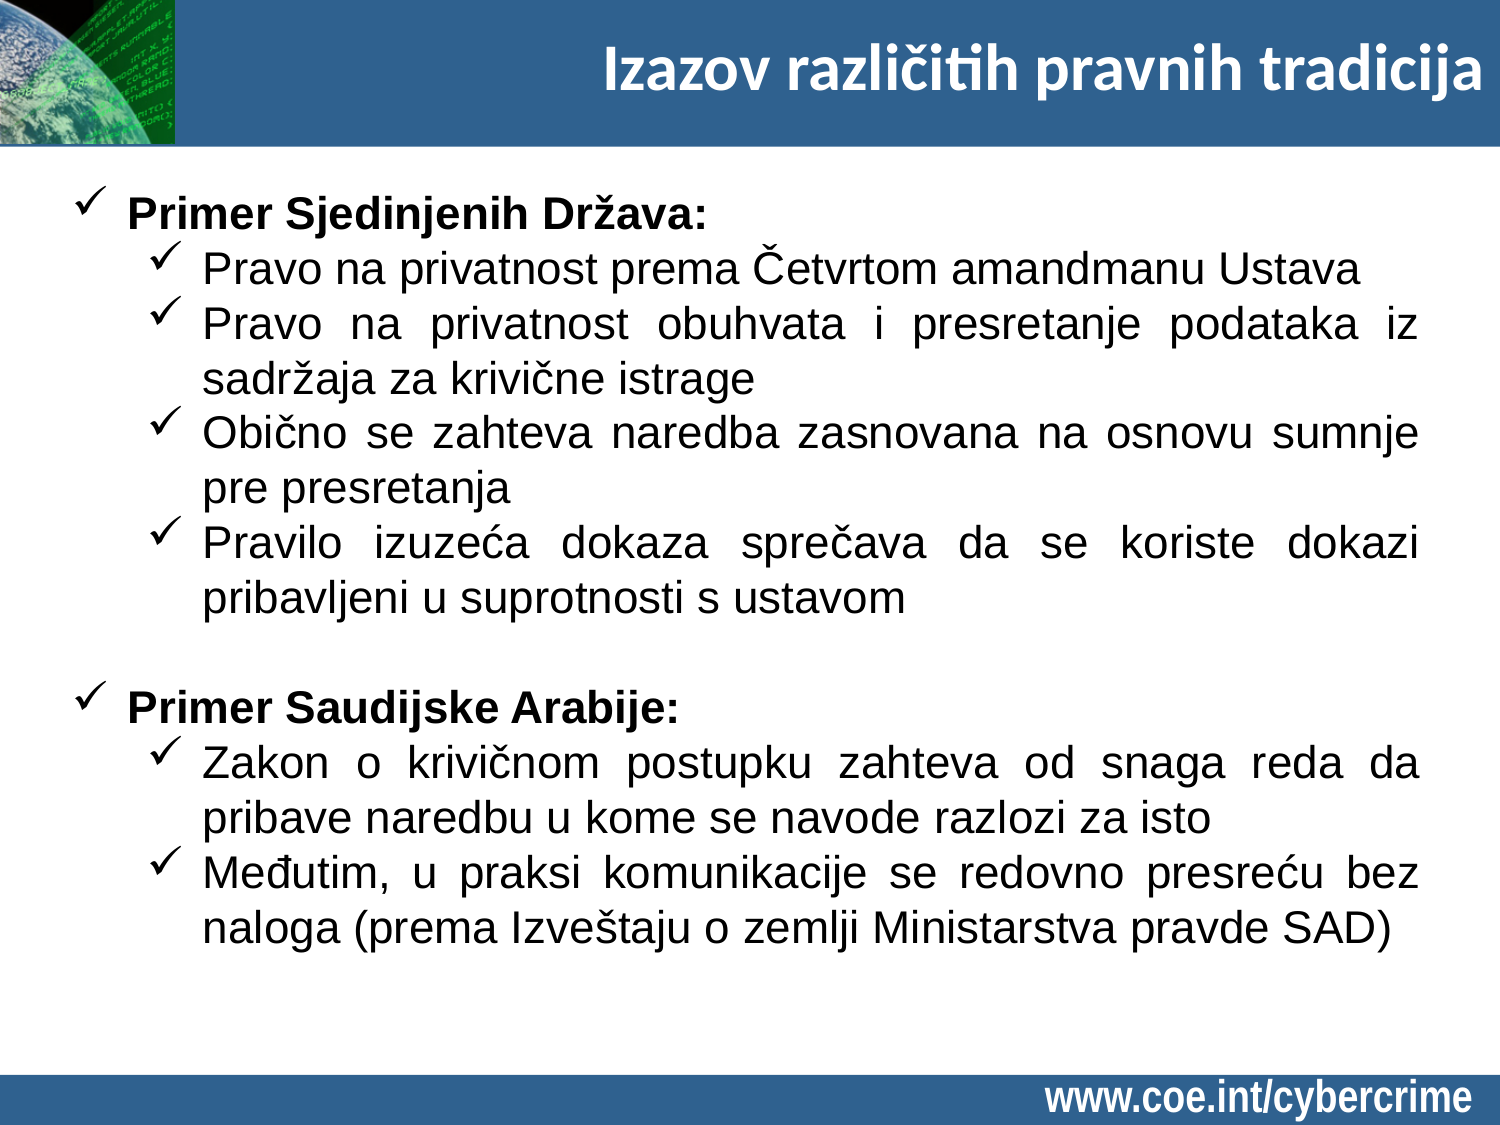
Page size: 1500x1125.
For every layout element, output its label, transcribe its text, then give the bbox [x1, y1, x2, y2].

text_box www.coe.int/cybercrime [1030, 1059, 1500, 1125]
text_box Primer Sjedinjenih Država: Pravo na privatnost prema Četvrtom amandmanu Ustava Pravo na privatnost obuhvata i presretanje podataka iz sadržaja za krivične istrage Obično se zahteva naredba zasnovana na osnovu sumnje pre presretanja Pravilo izuzeća dokaza sprečava da se koriste dokazi pribavljeni u suprotnosti s ustavom Primer Saudijske Arabije: Zakon o krivičnom postupku zahteva od snaga reda da pribave naredbu u kome se navode razlozi za isto Međutim, u praksi komunikacije se redovno presreću bez naloga (prema Izveštaju o zemlji Ministarstva pravde SAD) [56, 175, 1436, 961]
text_box [0, 1073, 1030, 1125]
picture [0, 0, 175, 144]
text_box Izazov različitih pravnih tradicija [177, 0, 1500, 149]
